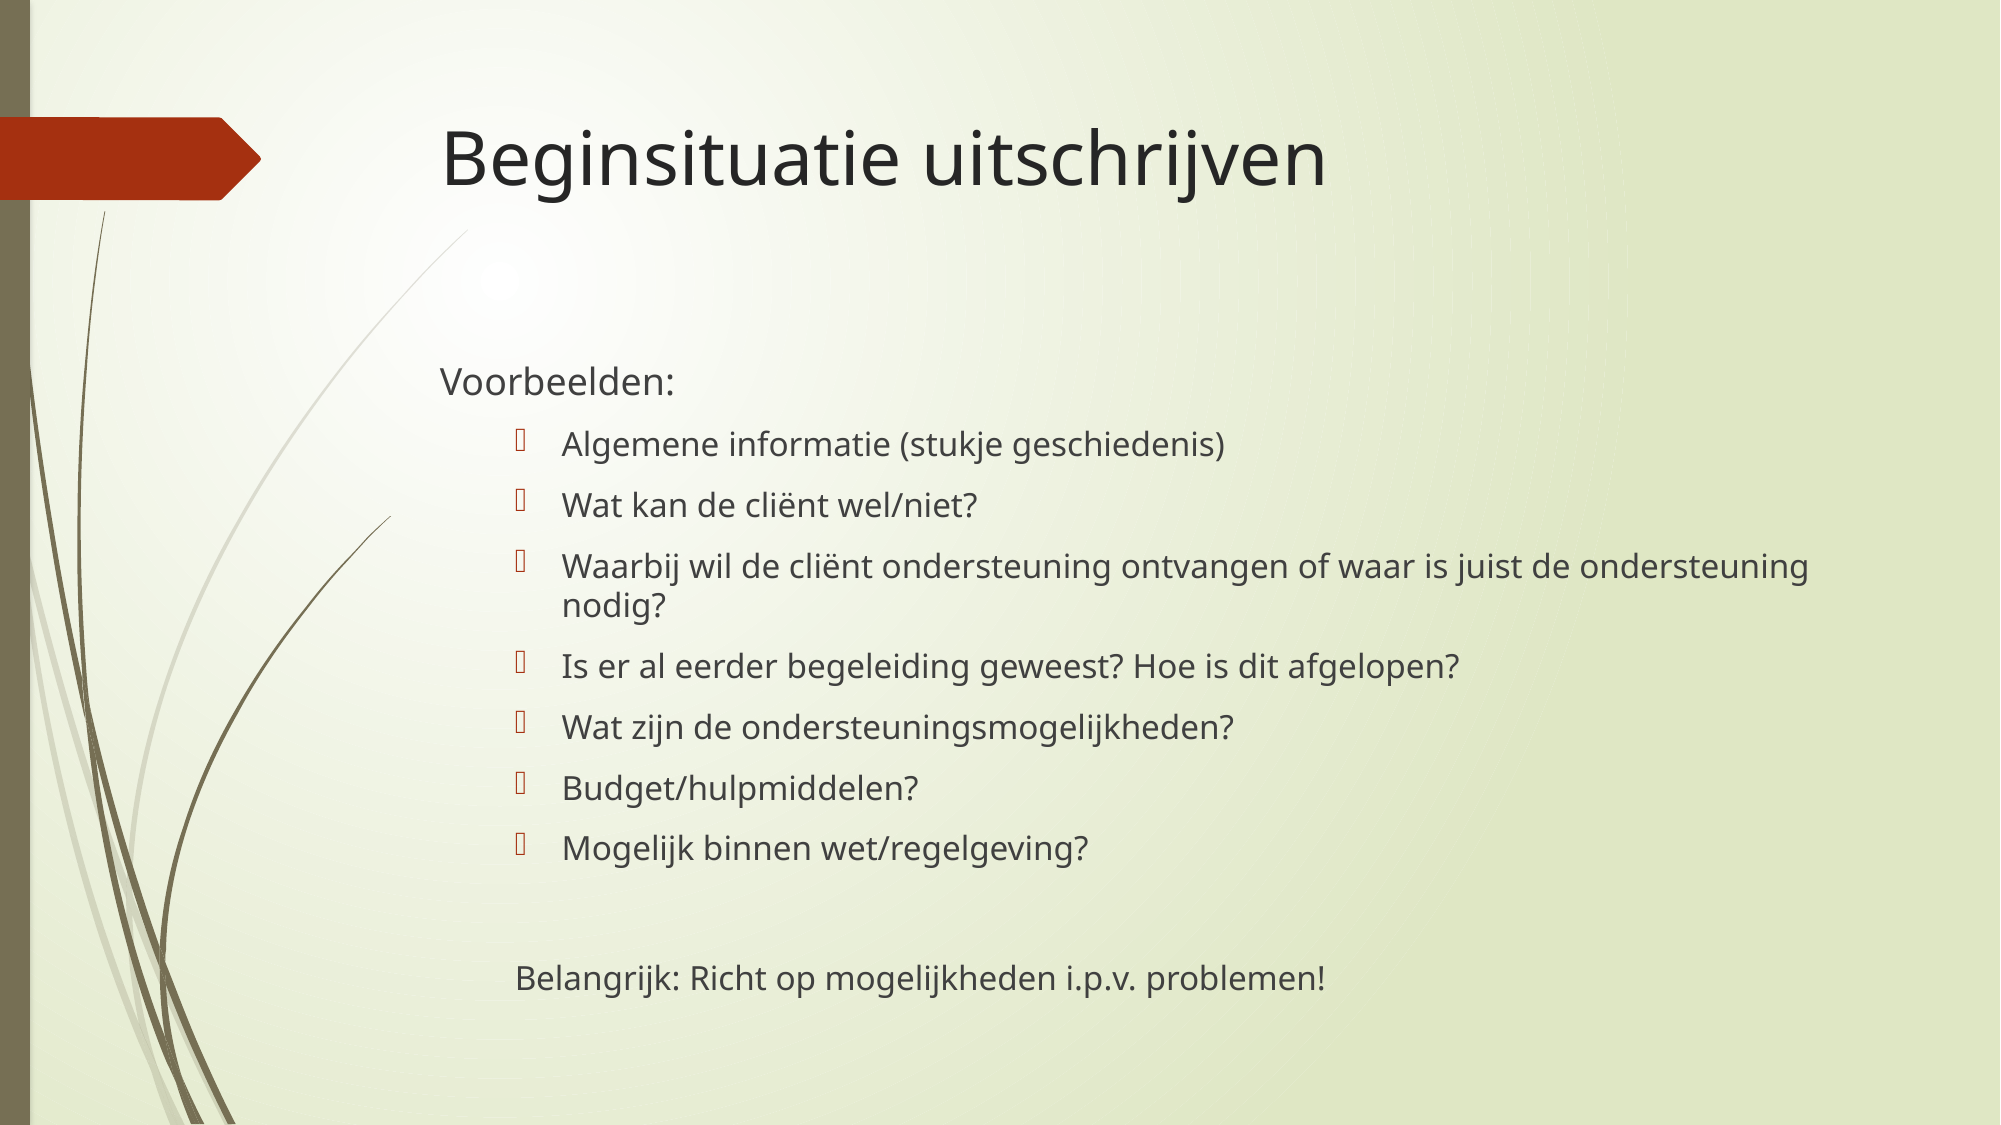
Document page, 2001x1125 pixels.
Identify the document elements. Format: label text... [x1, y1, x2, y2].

title Beginsituatie uitschrijven [425, 102, 1888, 313]
list Voorbeelden: Algemene informatie (stukje geschiedenis) Wat kan de cliënt wel/niet? Waarbij wil de cliënt ondersteuning ontvangen of waar is juist de ondersteuning nodig? Is er al eerder begeleiding geweest? Hoe is dit afgelopen? Wat zijn de ondersteuningsmogelijkheden? Budget/hulpmiddelen? Mogelijk binnen wet/regelgeving? Belangrijk: Richt op mogelijkheden i.p.v. problemen! [424, 350, 1940, 1065]
